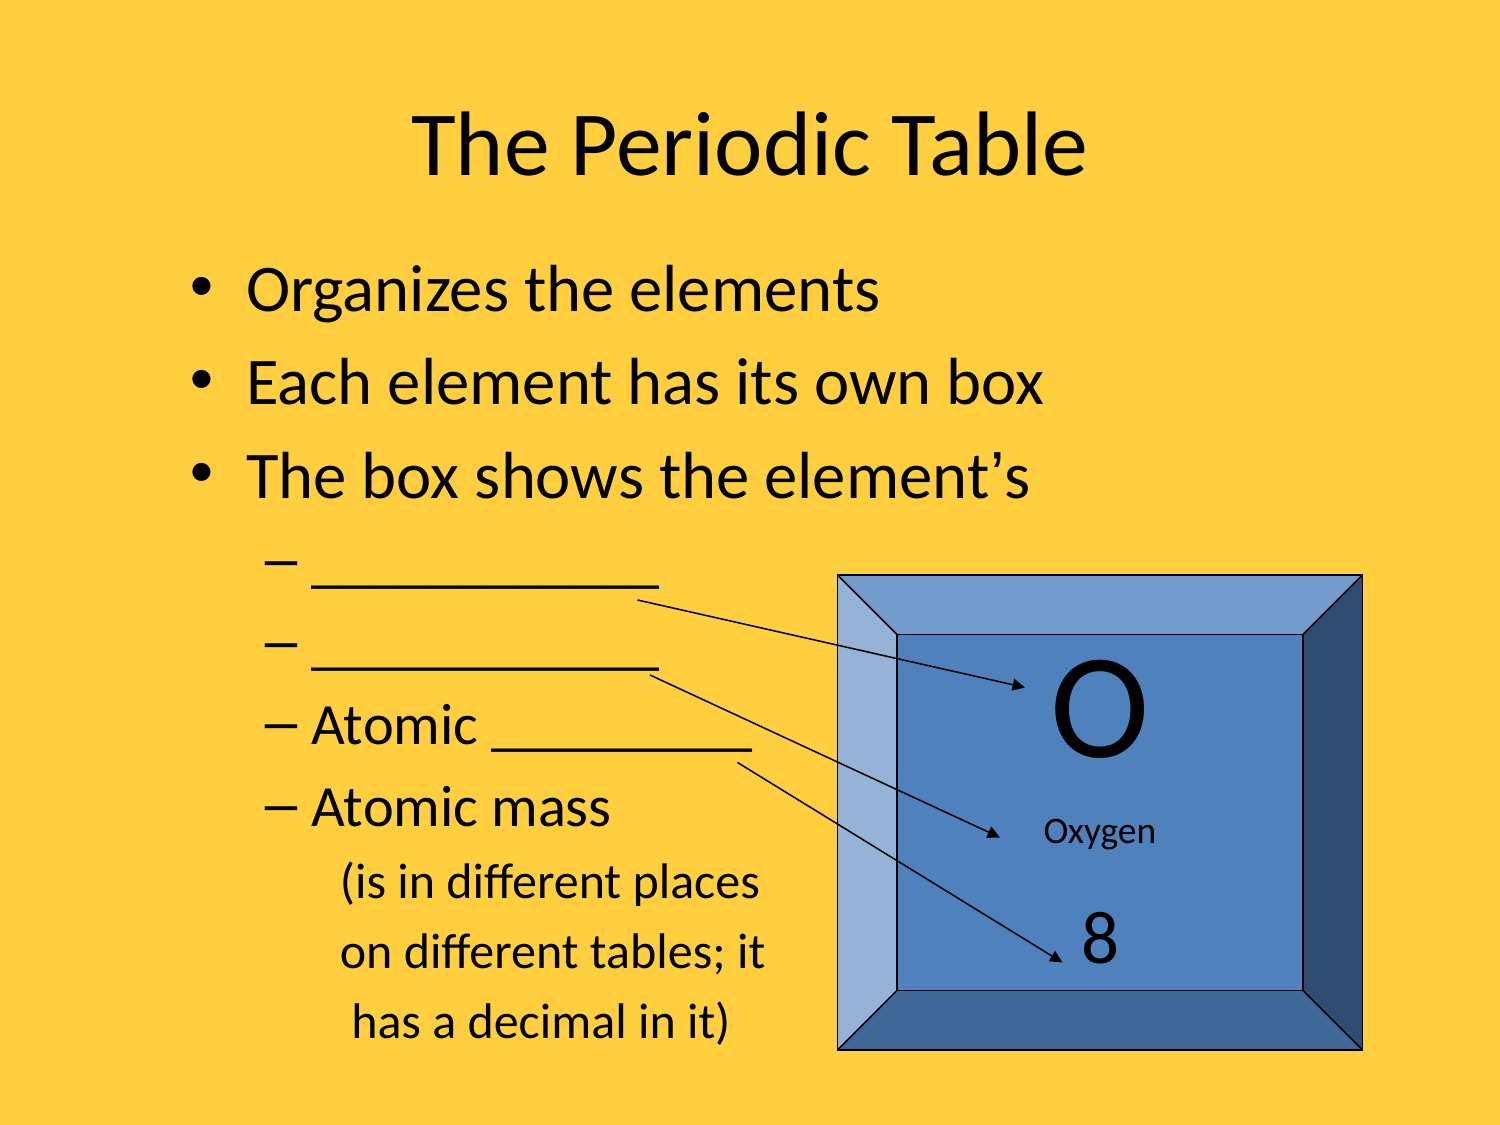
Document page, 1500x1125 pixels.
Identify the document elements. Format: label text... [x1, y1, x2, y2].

title The Periodic Table [75, 45, 1425, 233]
text_box [649, 674, 1000, 838]
text_box O Oxygen 8 [887, 600, 1313, 986]
text_box [837, 575, 1363, 1051]
text_box [737, 762, 1063, 963]
list Organizes the elements Each element has its own box The box shows the element’s ____________ ____________ Atomic _________ Atomic mass (is in different places on different tables; it has a decimal in it) [174, 237, 1425, 1100]
text_box [637, 599, 1025, 691]
